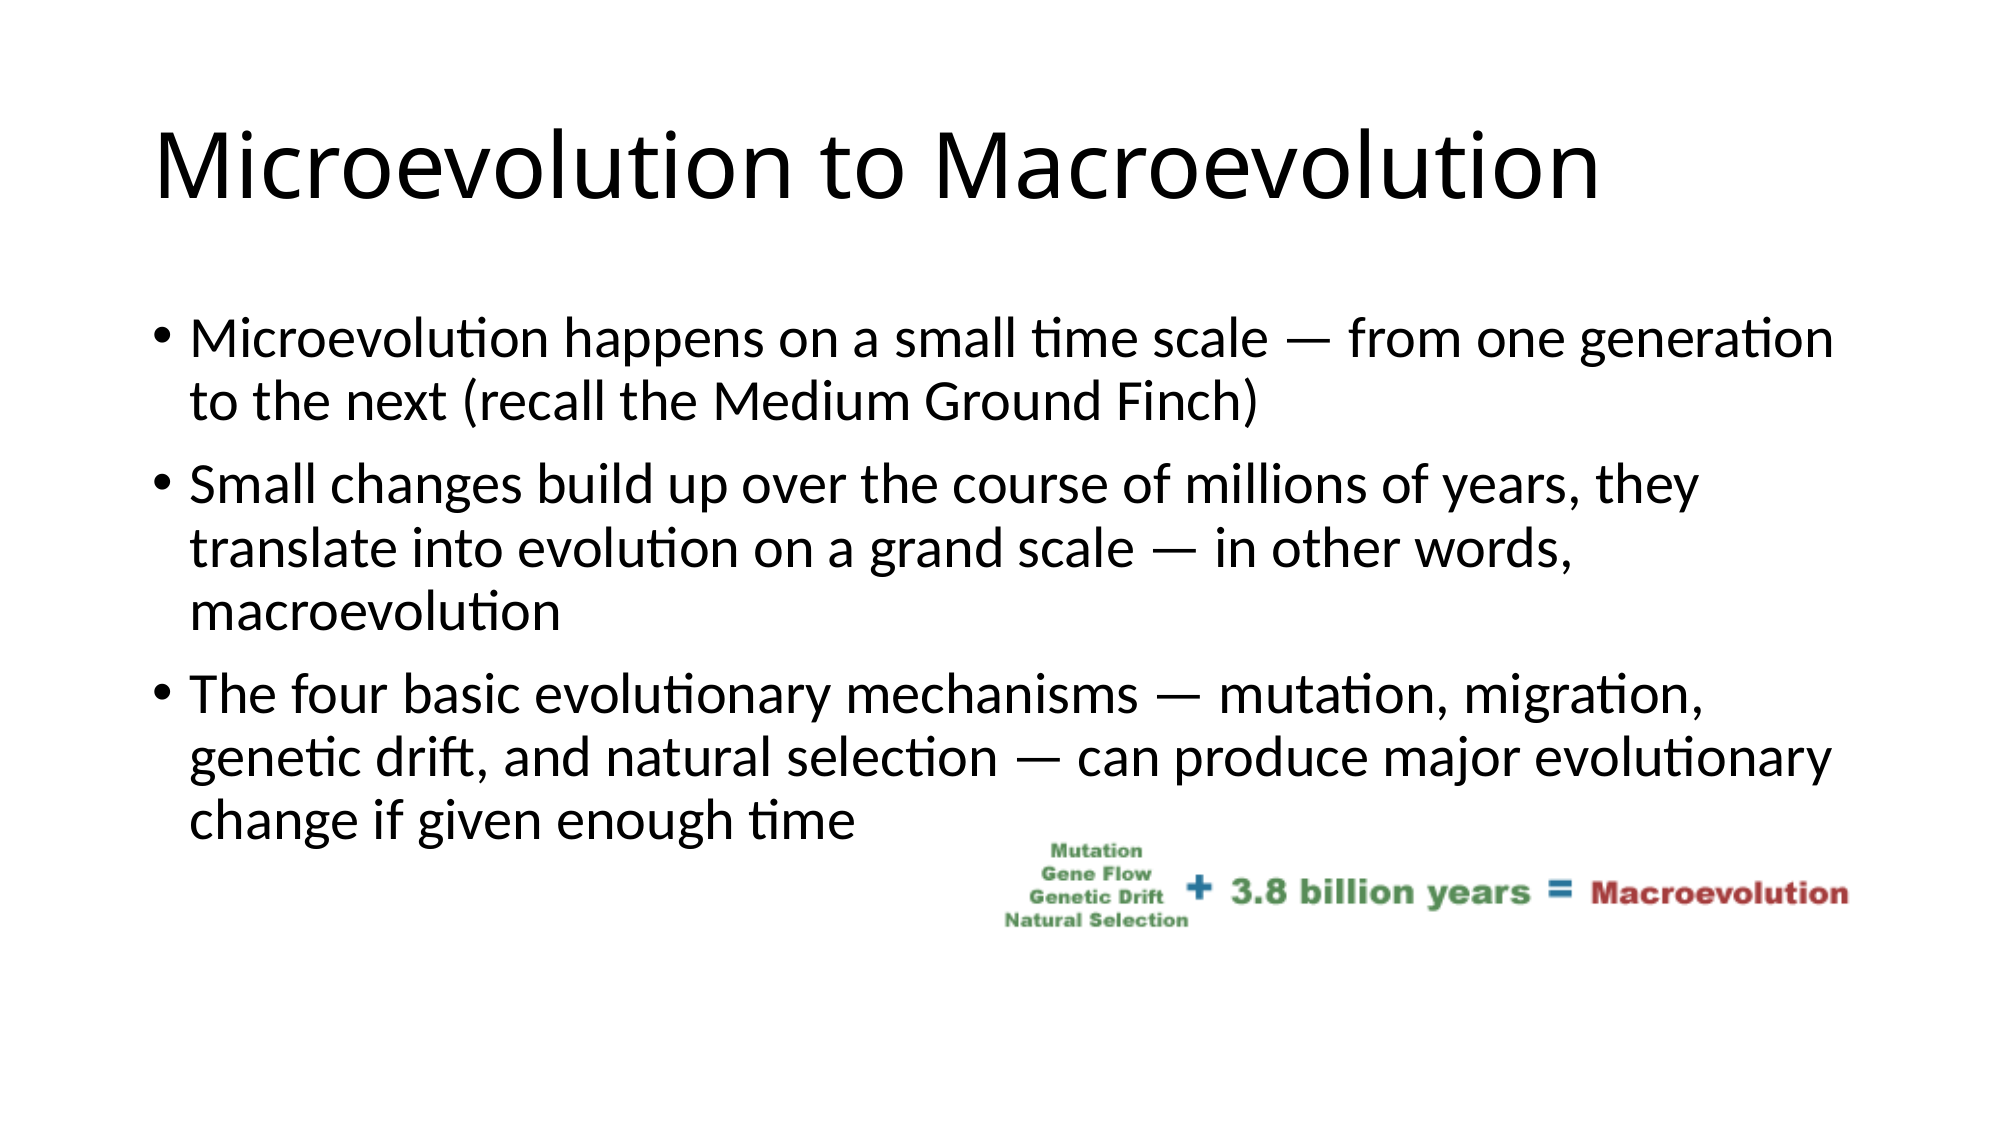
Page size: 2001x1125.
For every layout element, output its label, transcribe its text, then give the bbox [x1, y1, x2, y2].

title Microevolution to Macroevolution [137, 59, 1863, 278]
picture [990, 825, 1869, 960]
list Microevolution happens on a small time scale — from one generation to the next (recall the Medium Ground Finch) Small changes build up over the course of millions of years, they translate into evolution on a grand scale — in other words, macroevolution The four basic evolutionary mechanisms — mutation, migration, genetic drift, and natural selection — can produce major evolutionary change if given enough time [137, 299, 1863, 1014]
